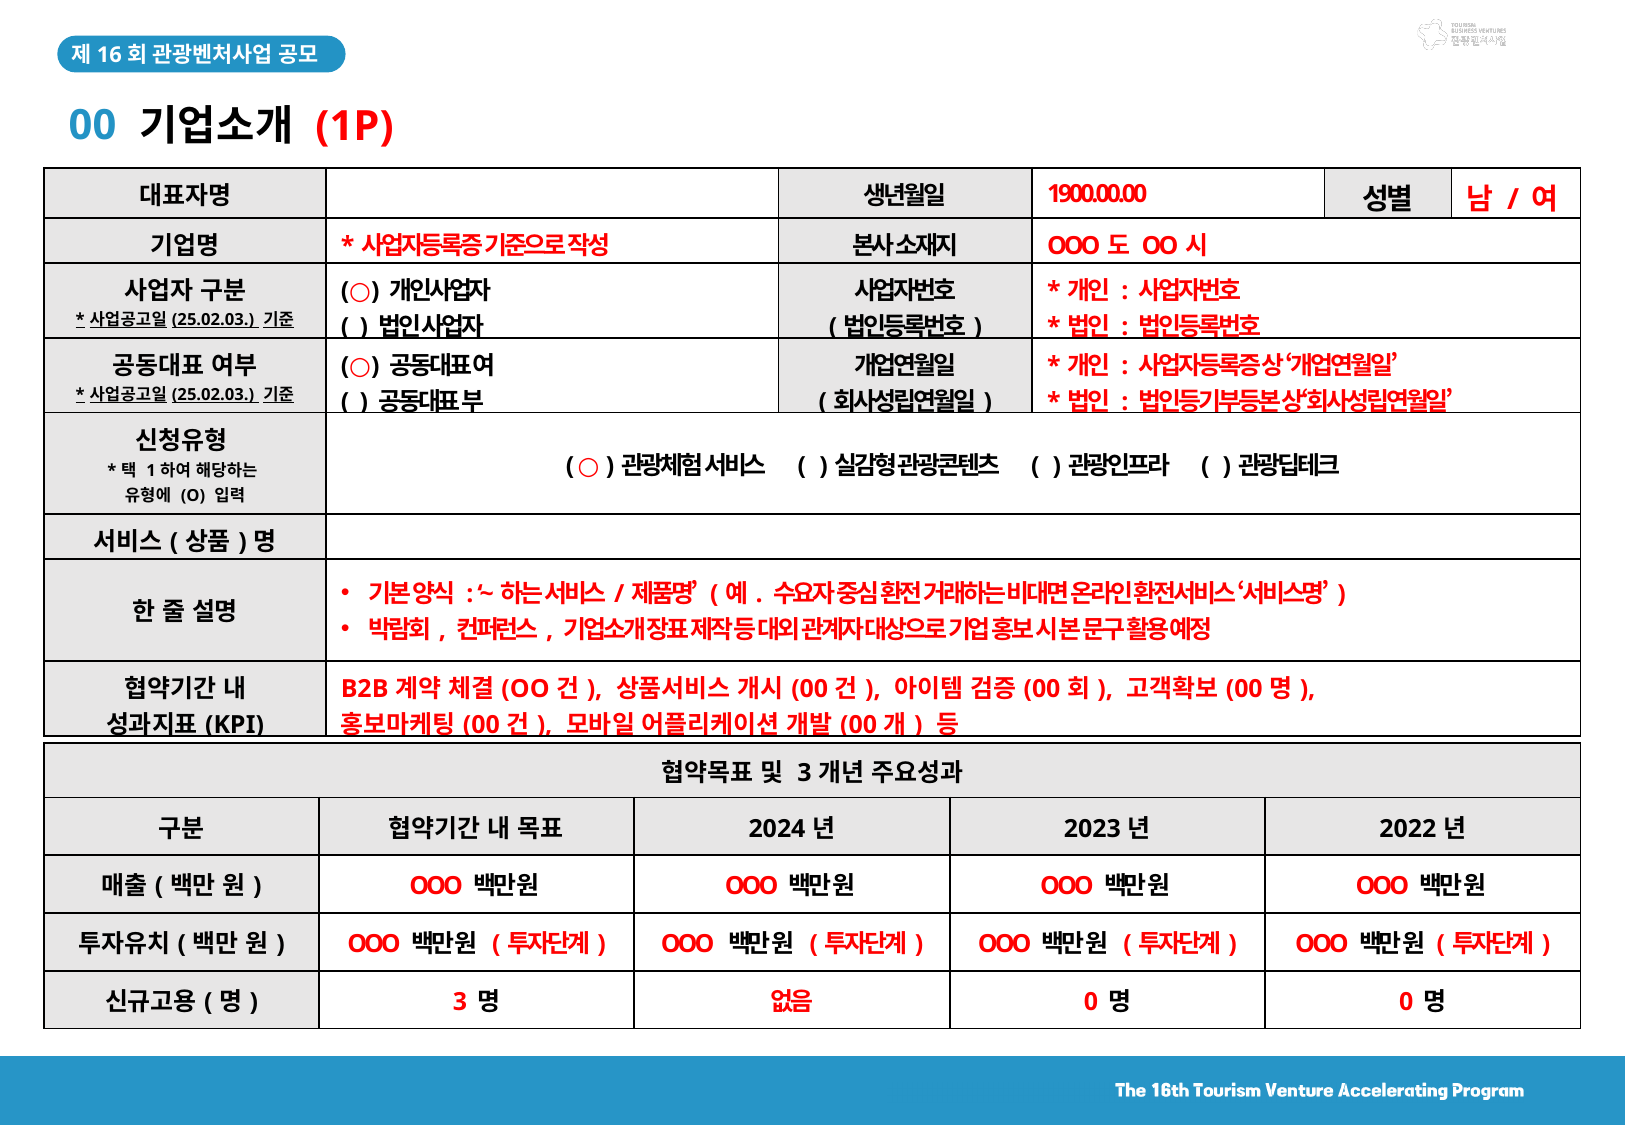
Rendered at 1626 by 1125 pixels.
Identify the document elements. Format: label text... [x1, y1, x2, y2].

table_cell OOO 백만 원 (투자단계) [320, 914, 633, 970]
table_cell 기본 양식 : ‘~하는 서비스/제품명’ (예. 수요자 중심 환전 거래하는 비대면 온라인 환전서비스 ‘서비스명’) 박람회, 컨퍼런스, 기업소개 장표 제작 등 대외 관계자 대상으로 기업 홍보 시 본 문구 활용 예정 [327, 560, 1580, 660]
table_cell 3 명 [320, 972, 633, 1028]
table_cell 투자유치(백만 원) [45, 914, 318, 970]
table_cell 2023년 [951, 798, 1264, 854]
table_header [327, 169, 778, 217]
table_cell 협약기간 내 목표 [320, 798, 633, 854]
table_cell 0 명 [1266, 972, 1580, 1028]
table_header 협약목표 및 3개년 주요성과 [45, 744, 1580, 797]
table_cell 사업자 구분 *사업공고일(25.02.03.) 기준 [45, 264, 325, 337]
table_header 대표자명 [45, 169, 325, 217]
table_cell OOO 백만 원 (투자단계) [1266, 914, 1580, 970]
table_cell 없음 [635, 972, 949, 1028]
table_cell OOO 백만 원 (투자단계) [951, 914, 1264, 970]
table_header 1900.00.00 [1033, 169, 1324, 217]
table_cell 본사 소재지 [779, 219, 1031, 262]
table_cell 신규고용(명) [45, 972, 318, 1028]
table_cell 기업명 [45, 219, 325, 262]
table_cell OOO 백만 원 [1266, 856, 1580, 912]
table_cell *사업자등록증 기준으로 작성 [327, 219, 778, 262]
table_cell OOO 백만 원 (투자단계) [635, 914, 949, 970]
table_cell OOO 백만 원 [635, 856, 949, 912]
table_cell OOO 백만 원 [320, 856, 633, 912]
table_cell 사업자번호 (법인등록번호) [779, 264, 1031, 337]
table_cell 2022년 [1266, 798, 1580, 854]
table_cell 2024년 [635, 798, 949, 854]
table_cell ( ○ )관광체험 서비스 ( )실감형 관광콘텐츠 ( )관광인프라 ( )관광딥테크 [327, 413, 1580, 513]
table_header 생년월일 [779, 169, 1031, 217]
table_cell B2B계약 체결(OO건), 상품서비스 개시(00건), 아이템 검증(00회), 고객확보(00명), 홍보마케팅(00건), 모바일 어플리케이션 개발(00개) 등 [327, 662, 1580, 735]
table_cell 개업연월일 (회사성립연월일) [779, 339, 1031, 412]
table_cell *개인 : 사업자등록증 상 ‘개업연월일’ *법인 : 법인등기부등본 상‘회사성립연월일’ [1033, 339, 1580, 412]
table_cell (○) 개인사업자 ( ) 법인 사업자 [327, 264, 778, 337]
text_box 기업소개 (1P) [139, 98, 784, 149]
table_header 성별 [1325, 169, 1451, 217]
table_cell OOO도 OO시 [1033, 219, 1580, 262]
table_cell 구분 [45, 798, 318, 854]
table_cell *개인 : 사업자번호 *법인 : 법인등록번호 [1033, 264, 1580, 337]
table_cell 협약기간 내 성과지표(KPI) [45, 662, 325, 735]
table_cell 한 줄 설명 [45, 560, 325, 660]
table_cell 0 명 [951, 972, 1264, 1028]
table_cell 매출(백만 원) [45, 856, 318, 912]
table_cell 공동대표 여부 *사업공고일(25.02.03.) 기준 [45, 339, 325, 412]
table_cell 신청유형 *택 1하여 해당하는 유형에 (O) 입력 [45, 413, 325, 513]
table_header 남 / 여 [1452, 169, 1580, 217]
table_cell OOO 백만 원 [951, 856, 1264, 912]
text_box 제16회 관광벤처사업 공모 [56, 34, 347, 74]
table_cell (○) 공동대표 여 ( ) 공동대표 부 [327, 339, 778, 412]
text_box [1417, 19, 1506, 50]
text_box 00. [68, 98, 122, 167]
picture [887, 1082, 1524, 1103]
table_cell 서비스(상품)명 [45, 515, 325, 558]
table_cell [327, 515, 1580, 558]
